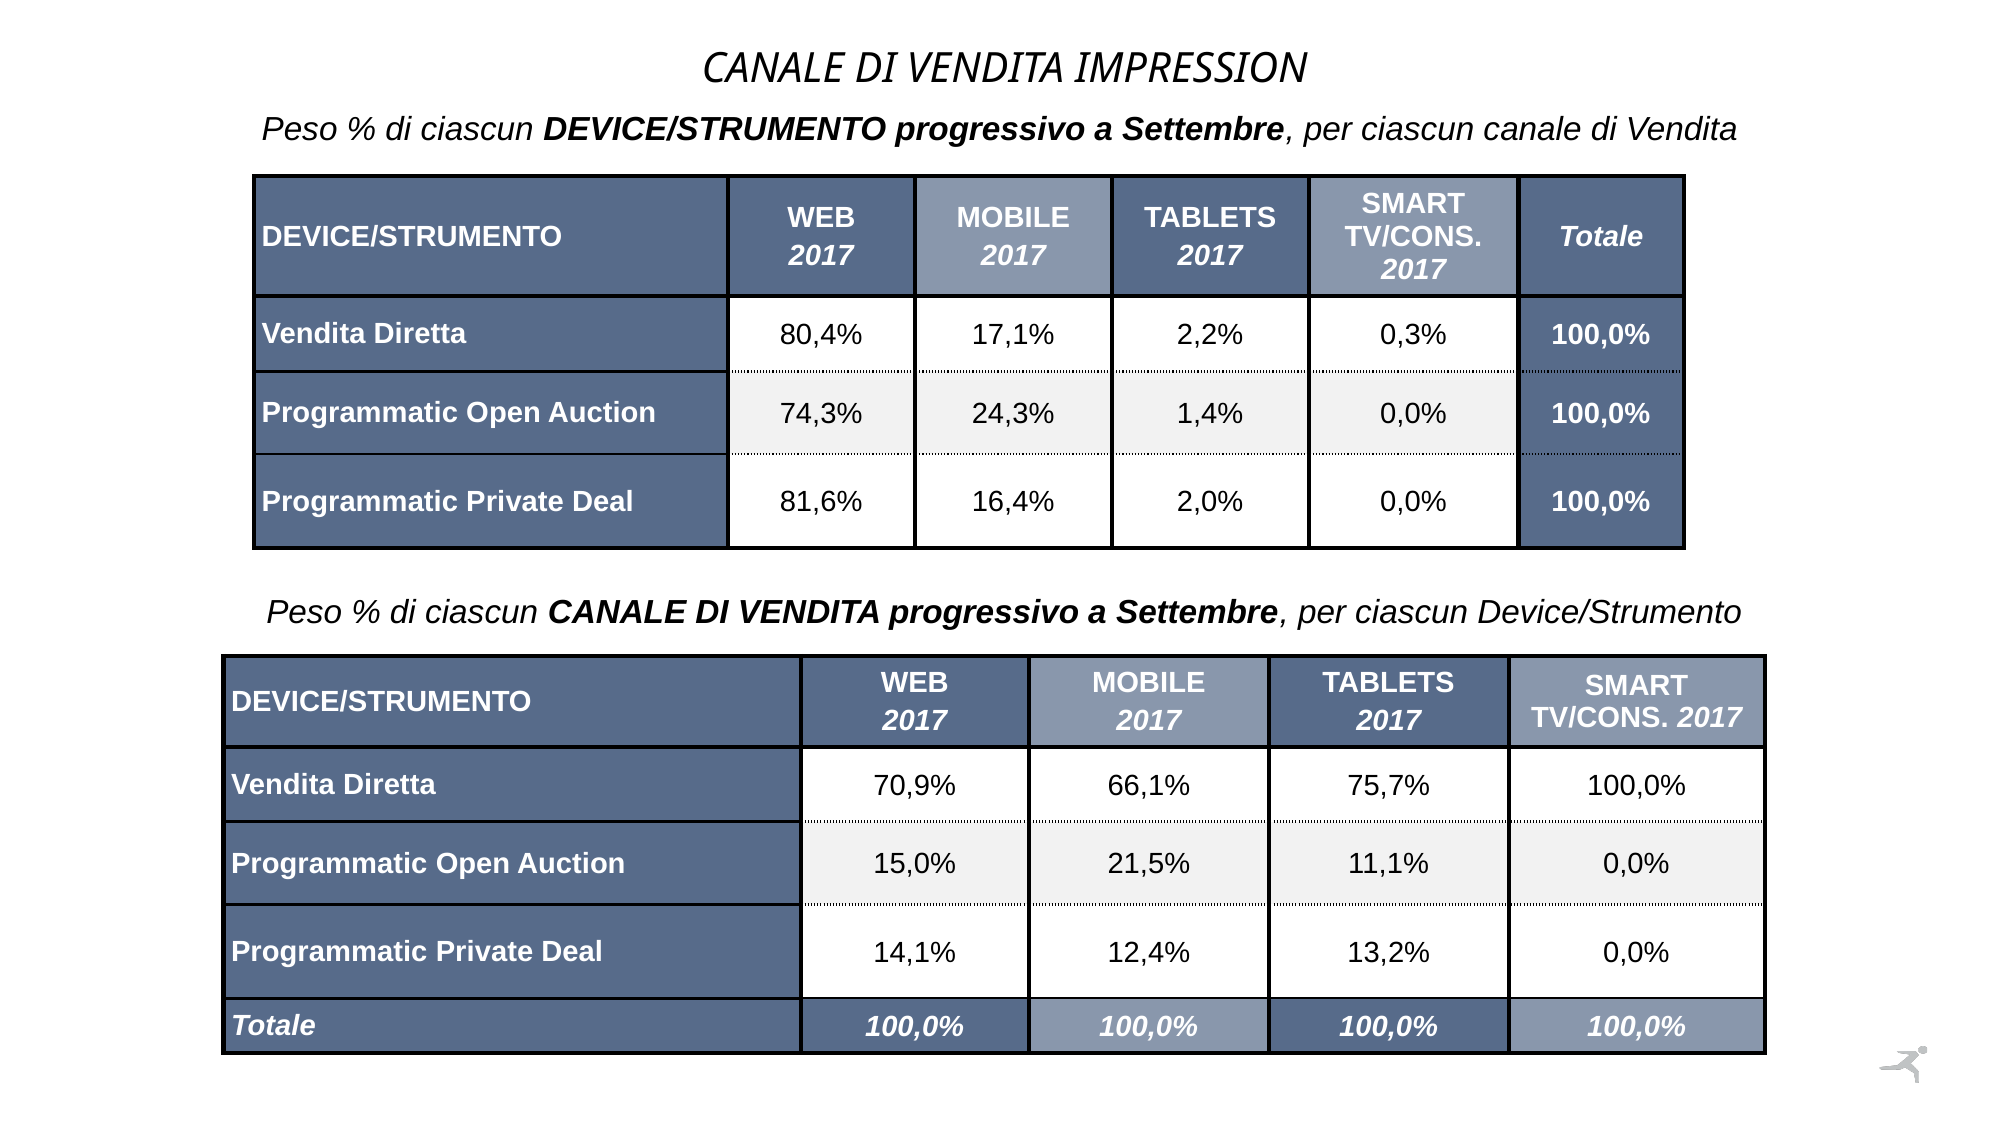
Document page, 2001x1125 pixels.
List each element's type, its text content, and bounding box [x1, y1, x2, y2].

table_cell 75,7% [1271, 749, 1507, 822]
table_cell 0,0% [1511, 904, 1763, 997]
table_header MOBILE 2017 [917, 178, 1110, 294]
table_cell 0,0% [1311, 454, 1516, 546]
table_cell 100,0% [1271, 999, 1507, 1051]
table_cell 100,0% [1511, 999, 1763, 1051]
table_cell 12,4% [1031, 904, 1267, 997]
table_cell Vendita Diretta [256, 298, 726, 370]
table_cell Programmatic Open Auction [226, 823, 799, 903]
table_cell 15,0% [803, 822, 1027, 904]
table_cell 100,0% [803, 999, 1027, 1051]
table_cell Vendita Diretta [226, 749, 799, 820]
table_cell 13,2% [1271, 904, 1507, 997]
table_cell 100,0% [1511, 749, 1763, 822]
table_cell Programmatic Private Deal [226, 906, 799, 997]
table_cell 17,1% [917, 298, 1110, 371]
table_cell 11,1% [1271, 822, 1507, 904]
table_cell 0,0% [1511, 822, 1763, 904]
table_cell 0,0% [1311, 371, 1516, 454]
table_cell 100,0% [1521, 454, 1682, 546]
table_cell 24,3% [917, 371, 1110, 454]
text_box Peso % di ciascun CANALE DI VENDITA progressivo a Settembre, per ciascun Device/Strumento [251, 582, 1945, 638]
table_header WEB 2017 [803, 658, 1027, 745]
table_cell 14,1% [803, 904, 1027, 997]
table_cell 2,0% [1114, 454, 1307, 546]
table_header SMART TV/CONS. 2017 [1311, 178, 1516, 294]
table_cell 21,5% [1031, 822, 1267, 904]
table_cell 66,1% [1031, 749, 1267, 822]
table_cell Programmatic Open Auction [256, 373, 726, 453]
table_cell 81,6% [730, 454, 913, 546]
table_cell Totale [226, 1000, 799, 1051]
table_cell 80,4% [730, 298, 913, 371]
table_header TABLETS 2017 [1271, 658, 1507, 745]
table_cell 16,4% [917, 454, 1110, 546]
table_cell 100,0% [1521, 371, 1682, 454]
table_header WEB 2017 [730, 178, 913, 294]
table_header MOBILE 2017 [1031, 658, 1267, 745]
table_cell 0,3% [1311, 298, 1516, 371]
table_cell 70,9% [803, 749, 1027, 822]
table_header DEVICE/STRUMENTO [256, 178, 726, 294]
table_cell 2,2% [1114, 298, 1307, 371]
table_header Totale [1521, 178, 1682, 294]
table_cell 74,3% [730, 371, 913, 454]
table_cell 1,4% [1114, 371, 1307, 454]
text_box CANALE DI VENDITA IMPRESSION Peso % di ciascun DEVICE/STRUMENTO progressivo a Settembre, per ciascun canale di Vendita [192, 33, 1817, 155]
table_header TABLETS 2017 [1114, 178, 1307, 294]
table_cell Programmatic Private Deal [256, 455, 726, 546]
table_cell 100,0% [1031, 999, 1267, 1051]
table_cell 100,0% [1521, 298, 1682, 371]
table_header SMART TV/CONS. 2017 [1511, 658, 1763, 745]
table_header DEVICE/STRUMENTO [226, 658, 799, 745]
